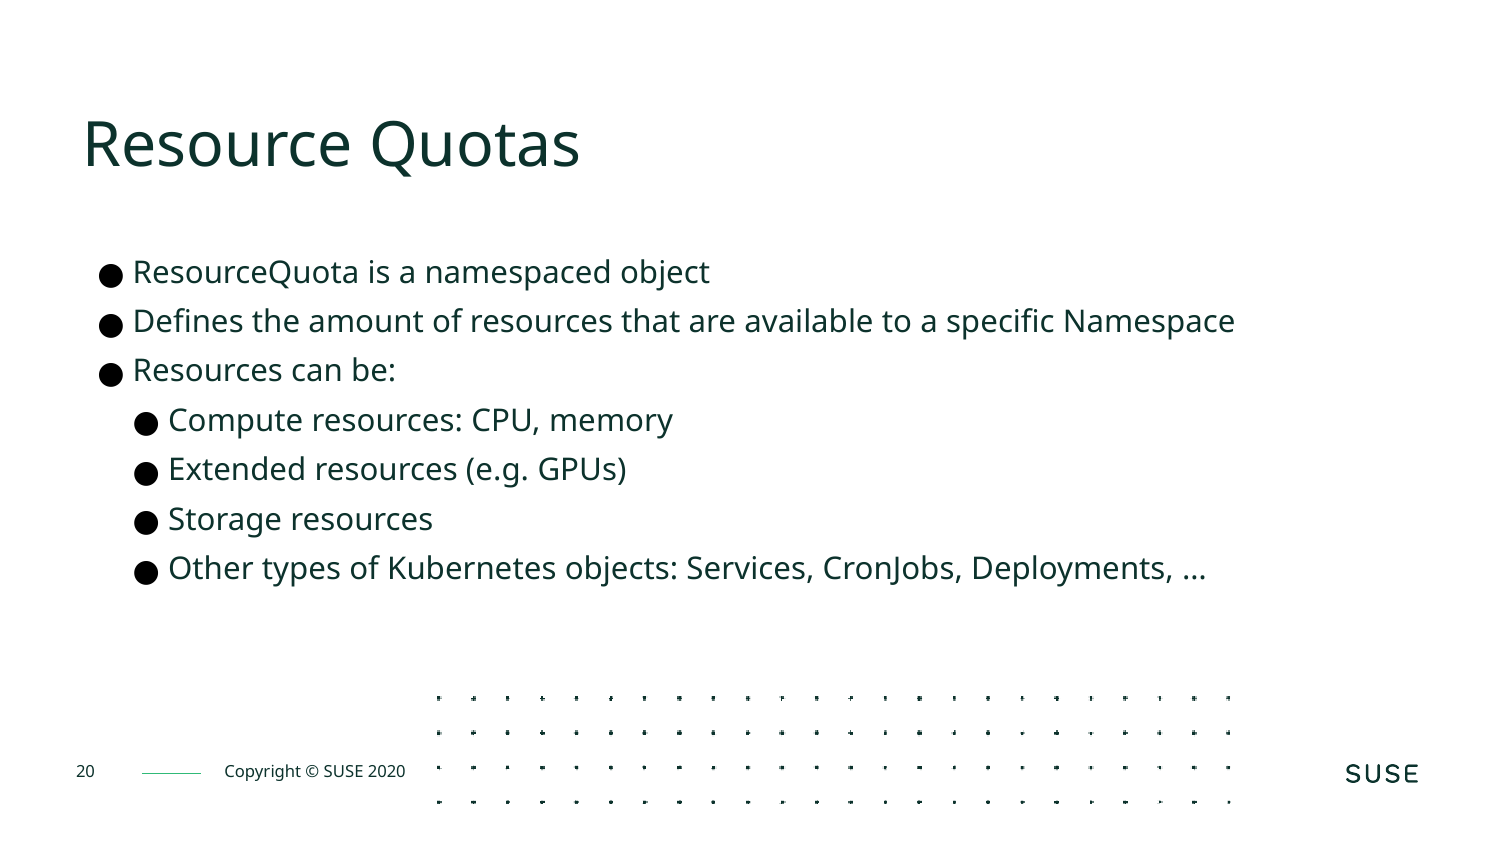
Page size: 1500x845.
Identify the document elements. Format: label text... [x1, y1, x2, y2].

picture [1346, 764, 1418, 783]
picture [437, 696, 1255, 815]
text_box ResourceQuota is a namespaced object Defines the amount of resources that are available to a specific Namespace Resources can be: Compute resources: CPU, memory Extended resources (e.g. GPUs) Storage resources Other types of Kubernetes objects: Services, CronJobs, Deployments, … [82, 244, 1299, 695]
text_box Resource Quotas [82, 103, 1453, 260]
